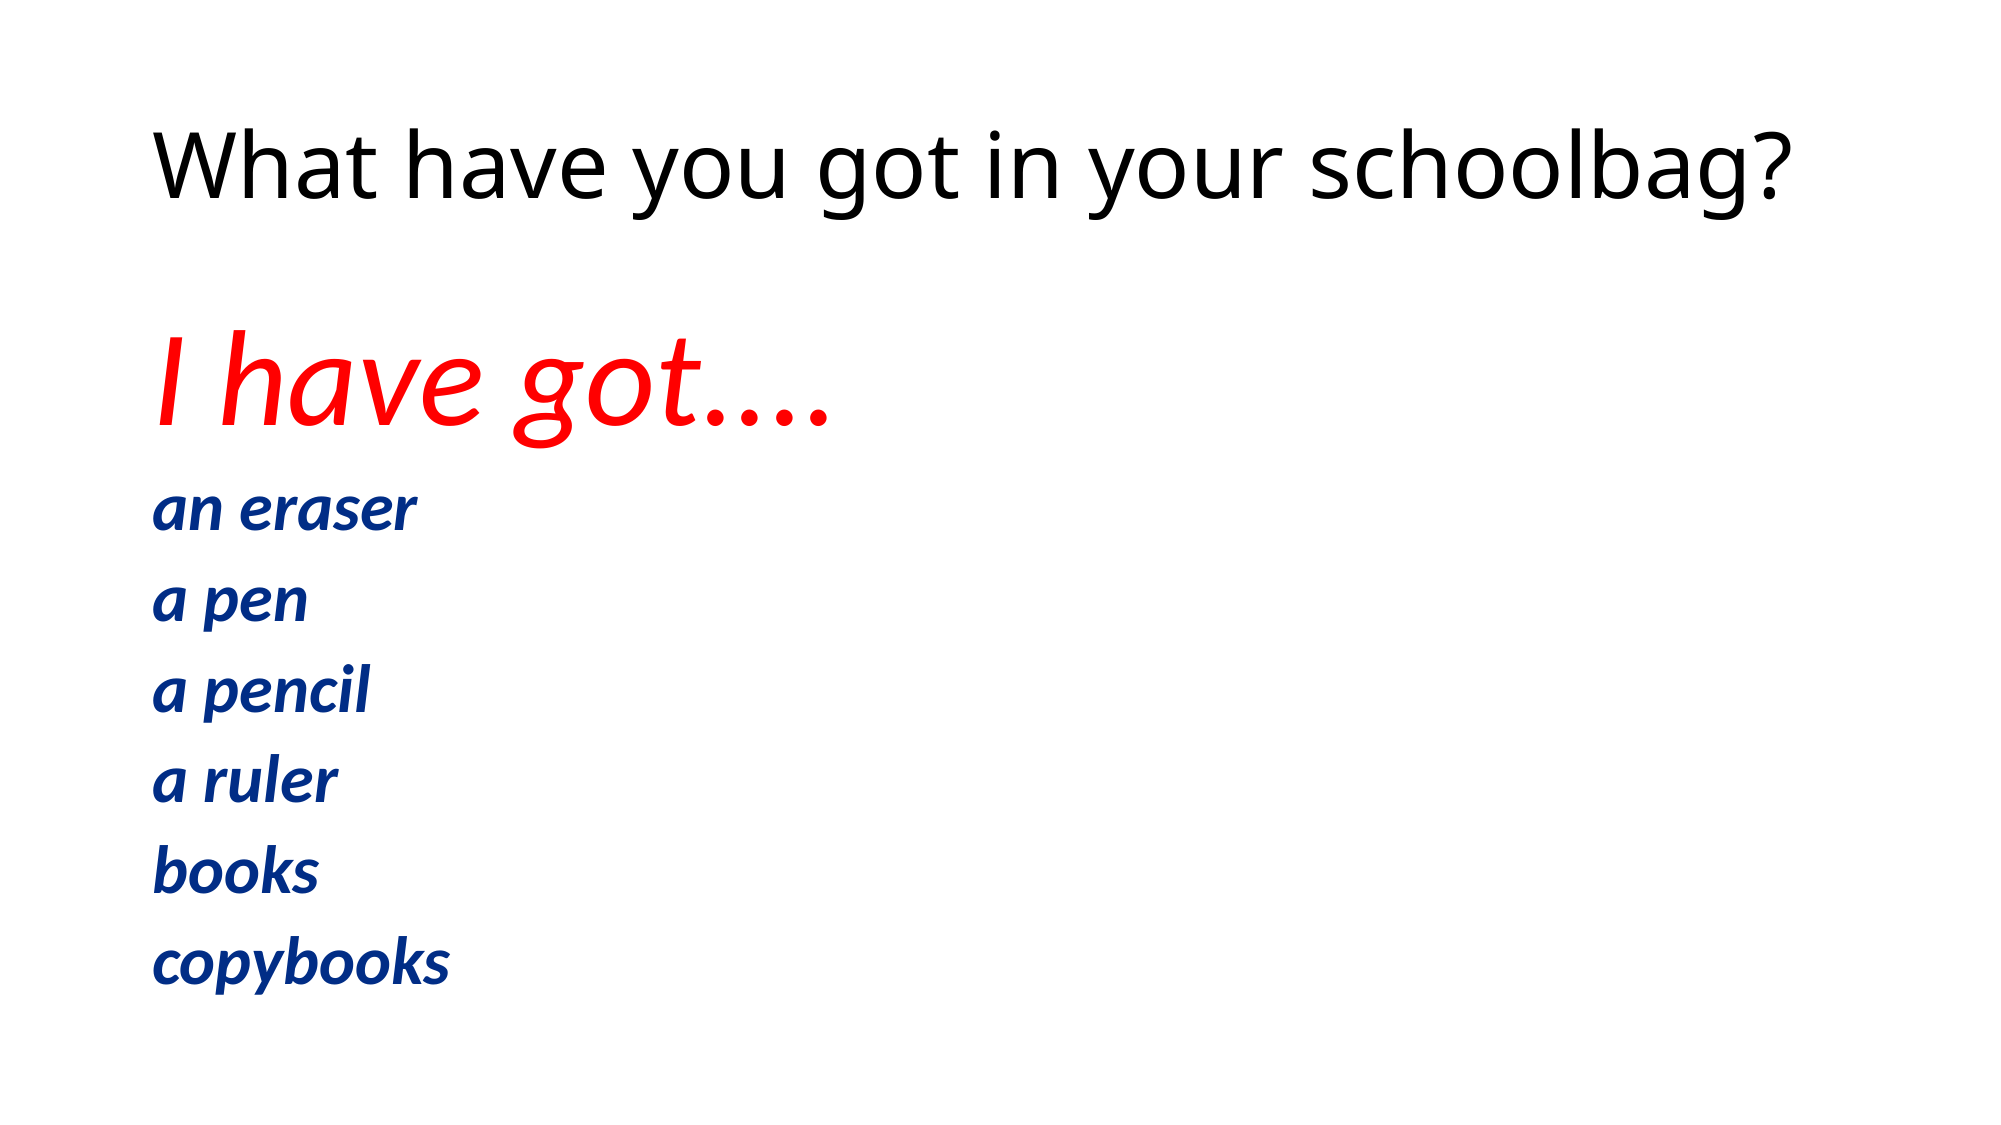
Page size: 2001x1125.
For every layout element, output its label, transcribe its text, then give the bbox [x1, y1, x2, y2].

list I have got.... an eraser a pen a pencil a ruler books copybooks [137, 299, 1863, 1014]
title What have you got in your schoolbag? [137, 59, 1863, 278]
